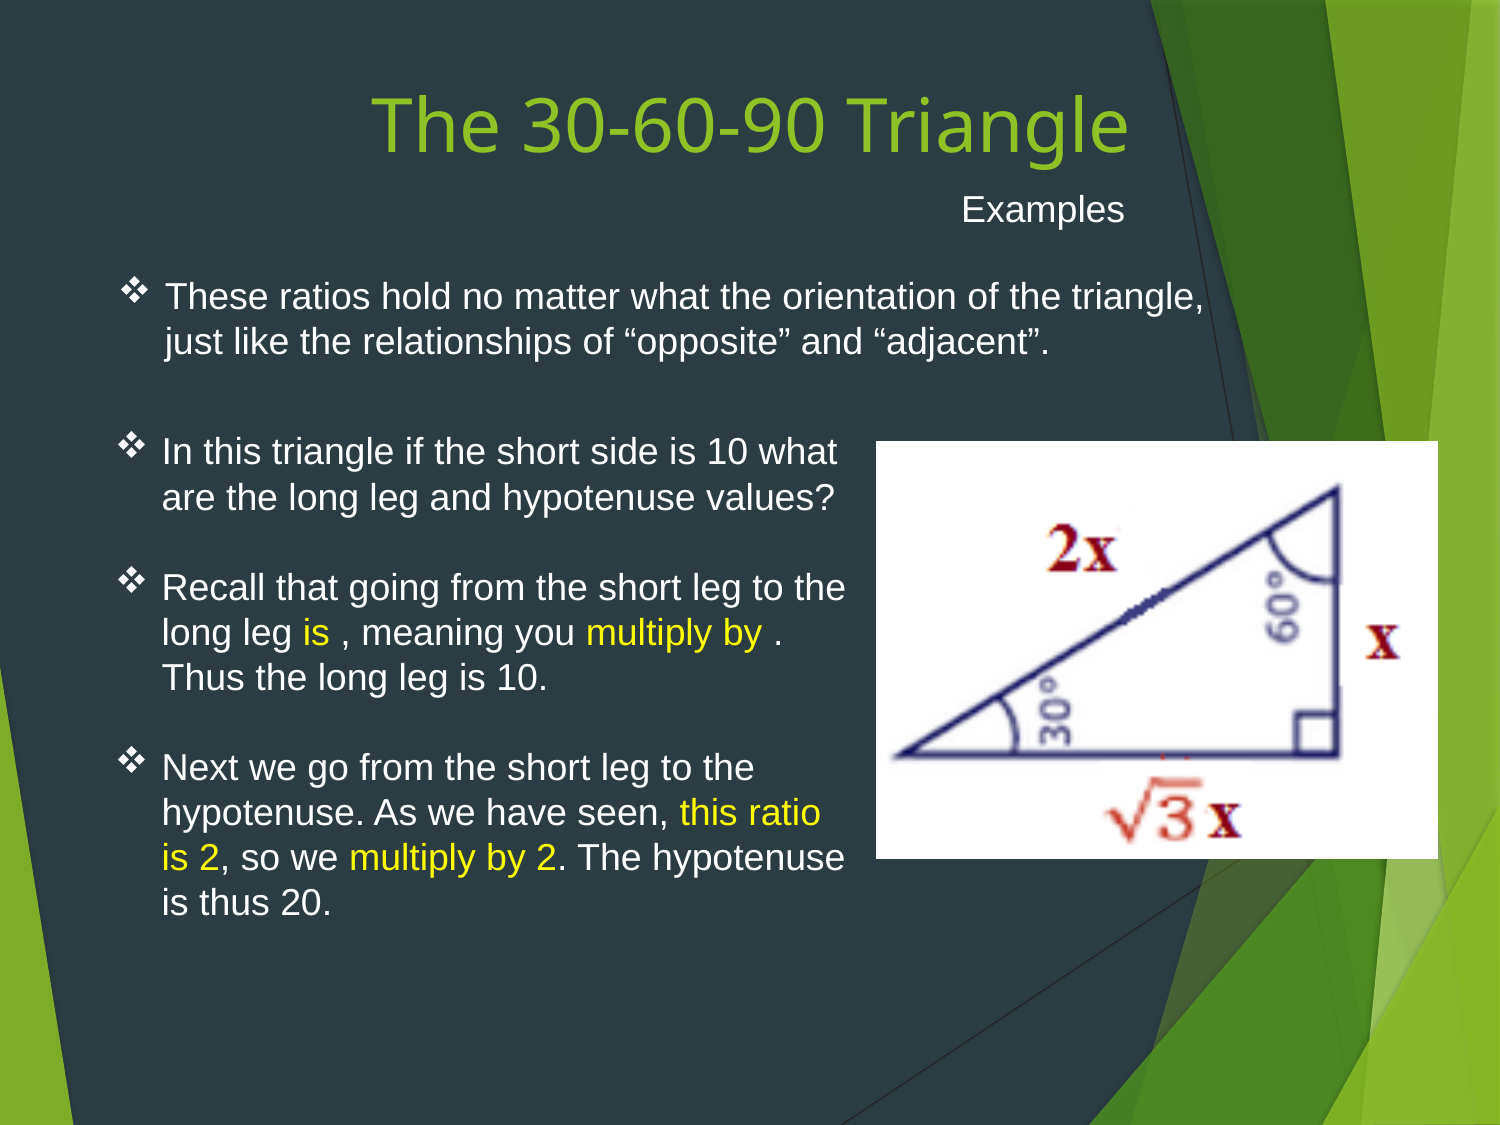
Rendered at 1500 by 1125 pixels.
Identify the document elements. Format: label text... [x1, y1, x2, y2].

text_box These ratios hold no matter what the orientation of the triangle, just like the relationships of “opposite” and “adjacent”. [103, 264, 1225, 415]
list [99, 243, 1142, 438]
picture [875, 440, 1438, 859]
title The 30-60-90 Triangle [105, 70, 1147, 183]
text_box Examples [946, 177, 1141, 238]
